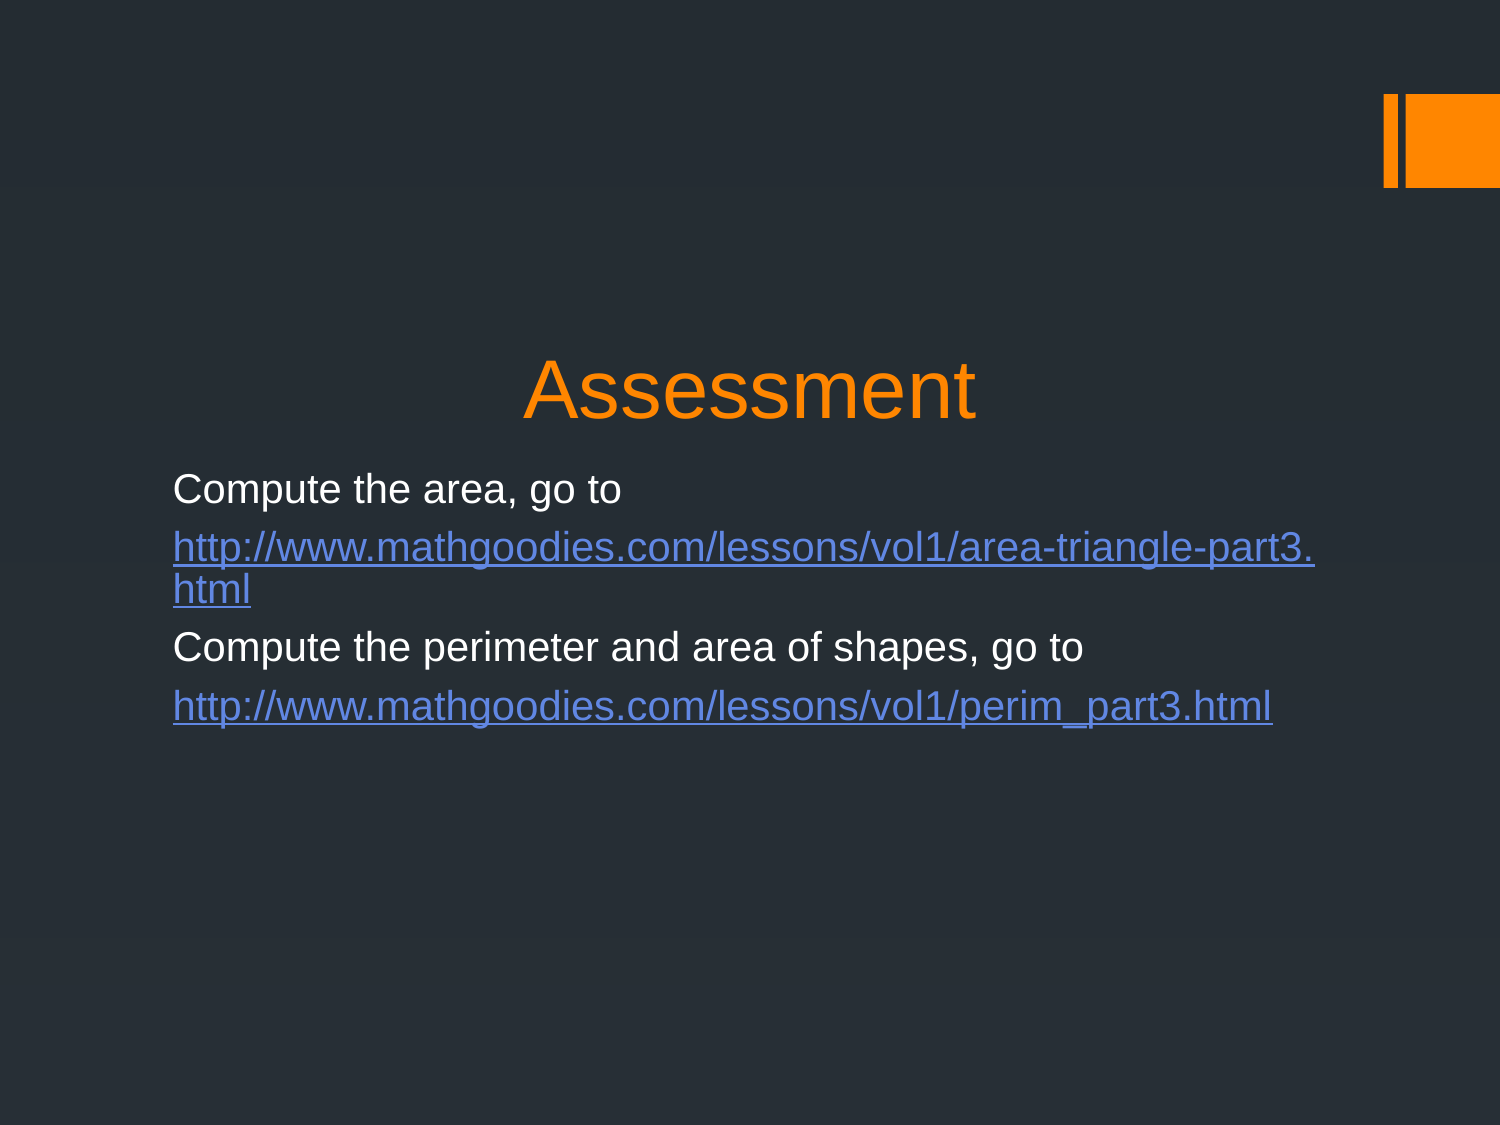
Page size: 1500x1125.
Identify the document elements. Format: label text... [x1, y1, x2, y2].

list Compute the area, go to http://www.mathgoodies.com/lessons/vol1/area-triangle-part3.html Compute the perimeter and area of shapes, go to http://www.mathgoodies.com/lessons/vol1/perim_part3.html [150, 454, 1350, 1035]
title Assessment [150, 253, 1350, 443]
